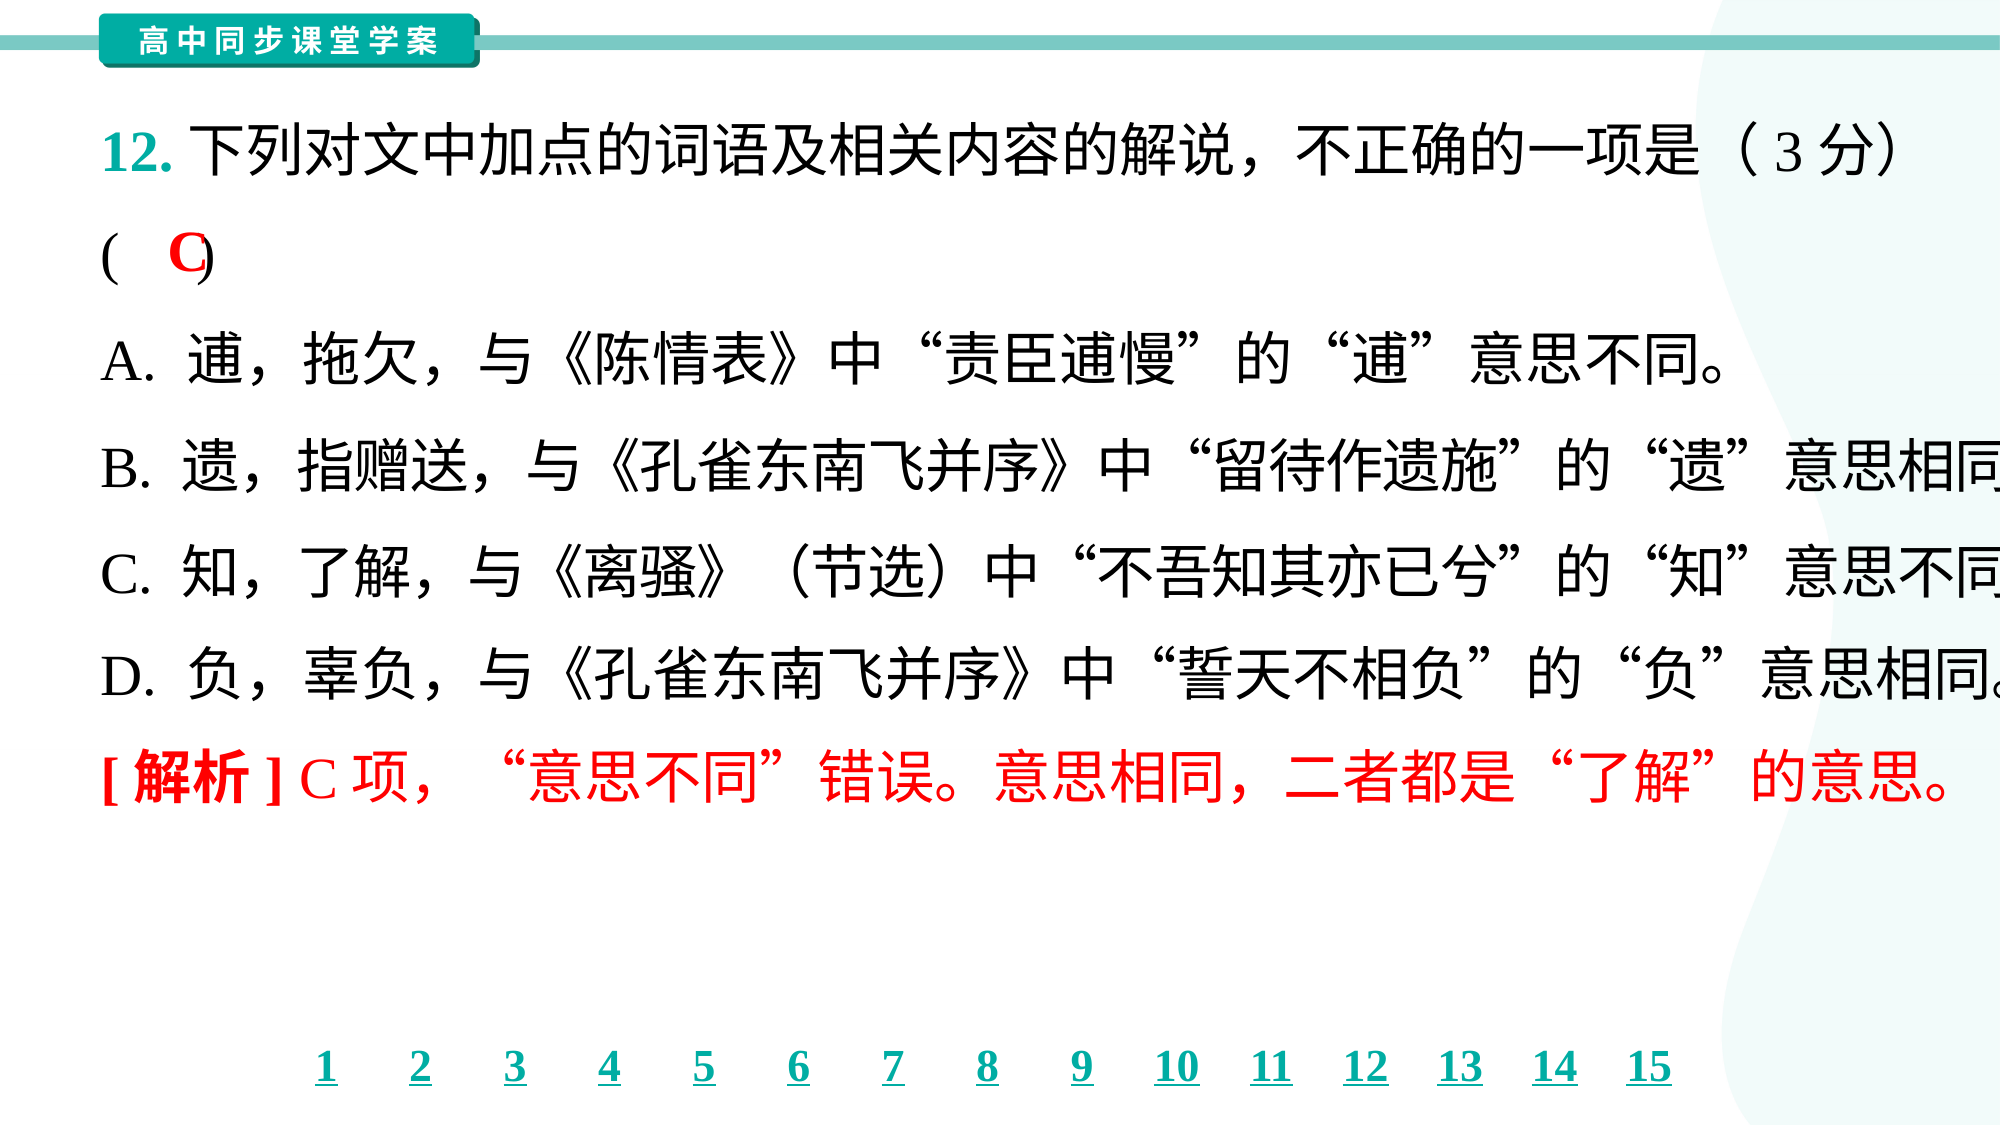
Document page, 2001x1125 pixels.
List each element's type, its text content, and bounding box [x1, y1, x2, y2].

text_box [解析] C项，“意思不同”错误。意思相同，二者都是“了解”的意思。 [100, 705, 1899, 798]
text_box 12.下列对文中加点的词语及相关内容的解说，不正确的一项是（3分） ( ) [100, 76, 1899, 274]
text_box C [145, 180, 231, 273]
text_box A. 逋，拖欠，与《陈情表》中“责臣逋慢”的“逋”意思不同。 B. 遗，指赠送，与《孔雀东南飞并序》中“留待作遗施”的“遗”意思相同。 C. 知，了解，与《离骚》（节选）中“不吾知其亦已兮”的“知”意思不同。 D. 负，辜负，与《孔雀东南飞并序》中“誓天不相负”的“负”意思相同。 [100, 286, 1899, 696]
picture [0, 0, 2000, 1125]
